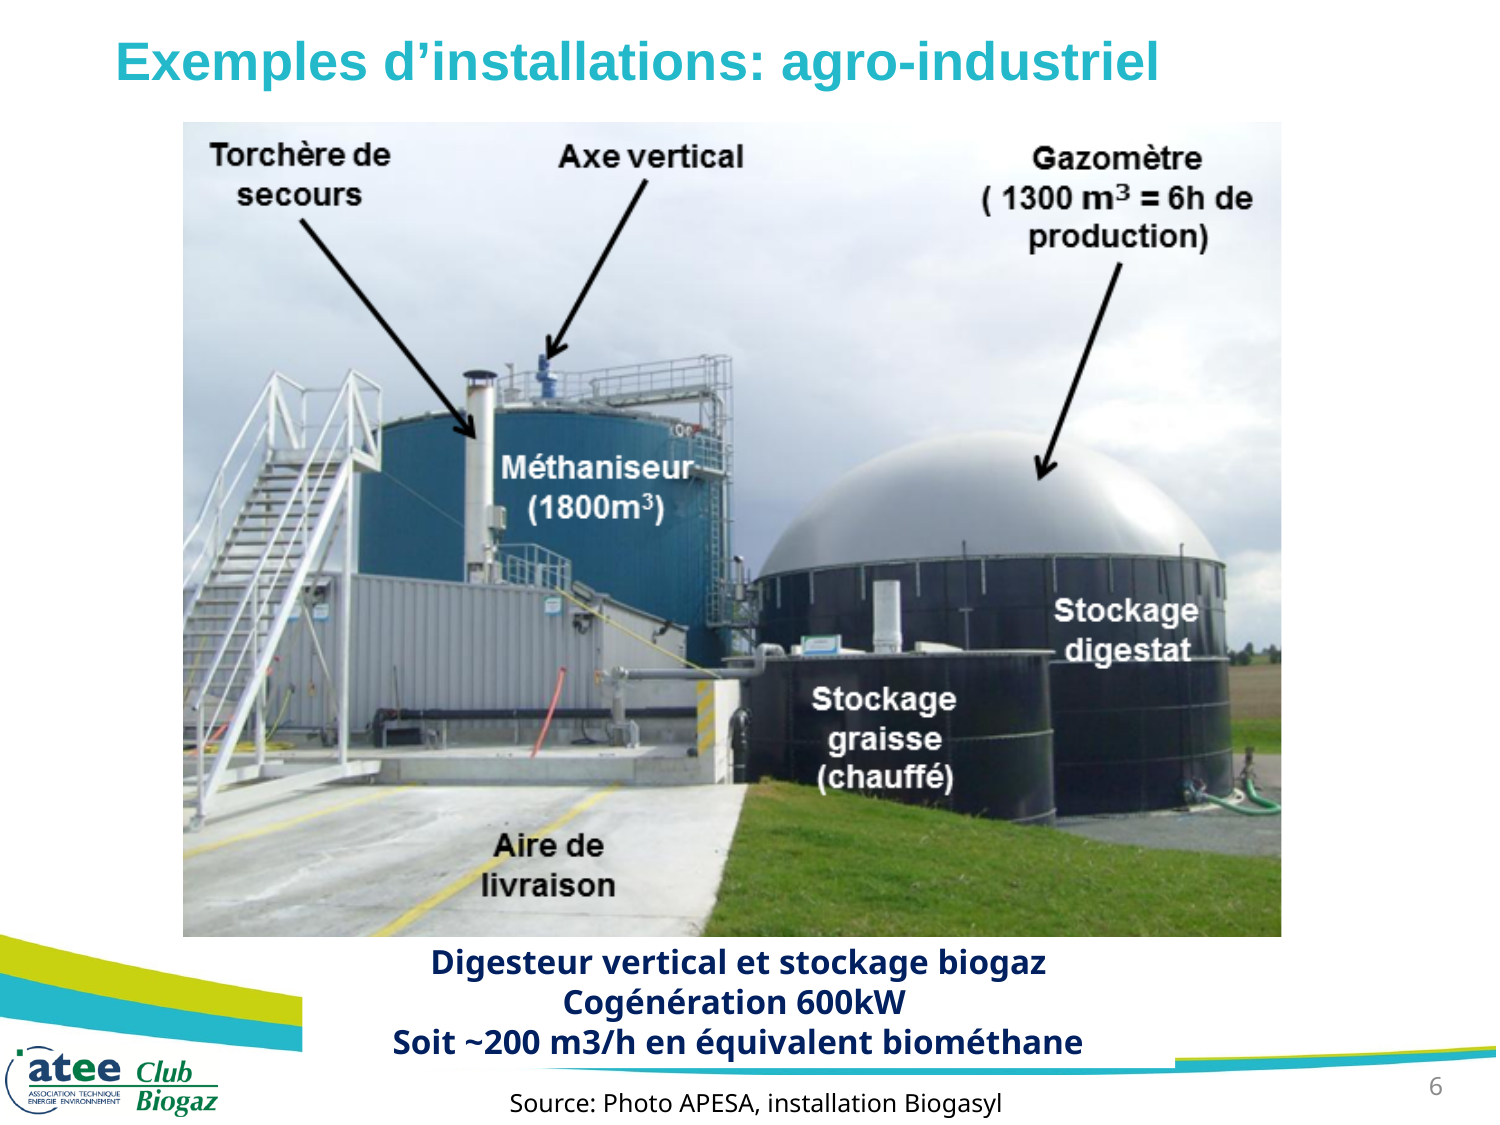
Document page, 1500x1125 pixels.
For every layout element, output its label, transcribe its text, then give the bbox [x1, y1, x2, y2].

text_box Digesteur vertical et stockage biogaz Cogénération 600kW Soit ~200 m3/h en équivalent biométhane [302, 945, 1176, 1069]
title Exemples d’installations: agro-industriel [100, 18, 1448, 113]
text_box Source: Photo APESA, installation Biogasyl [496, 1080, 1018, 1125]
picture [0, 122, 1496, 1117]
